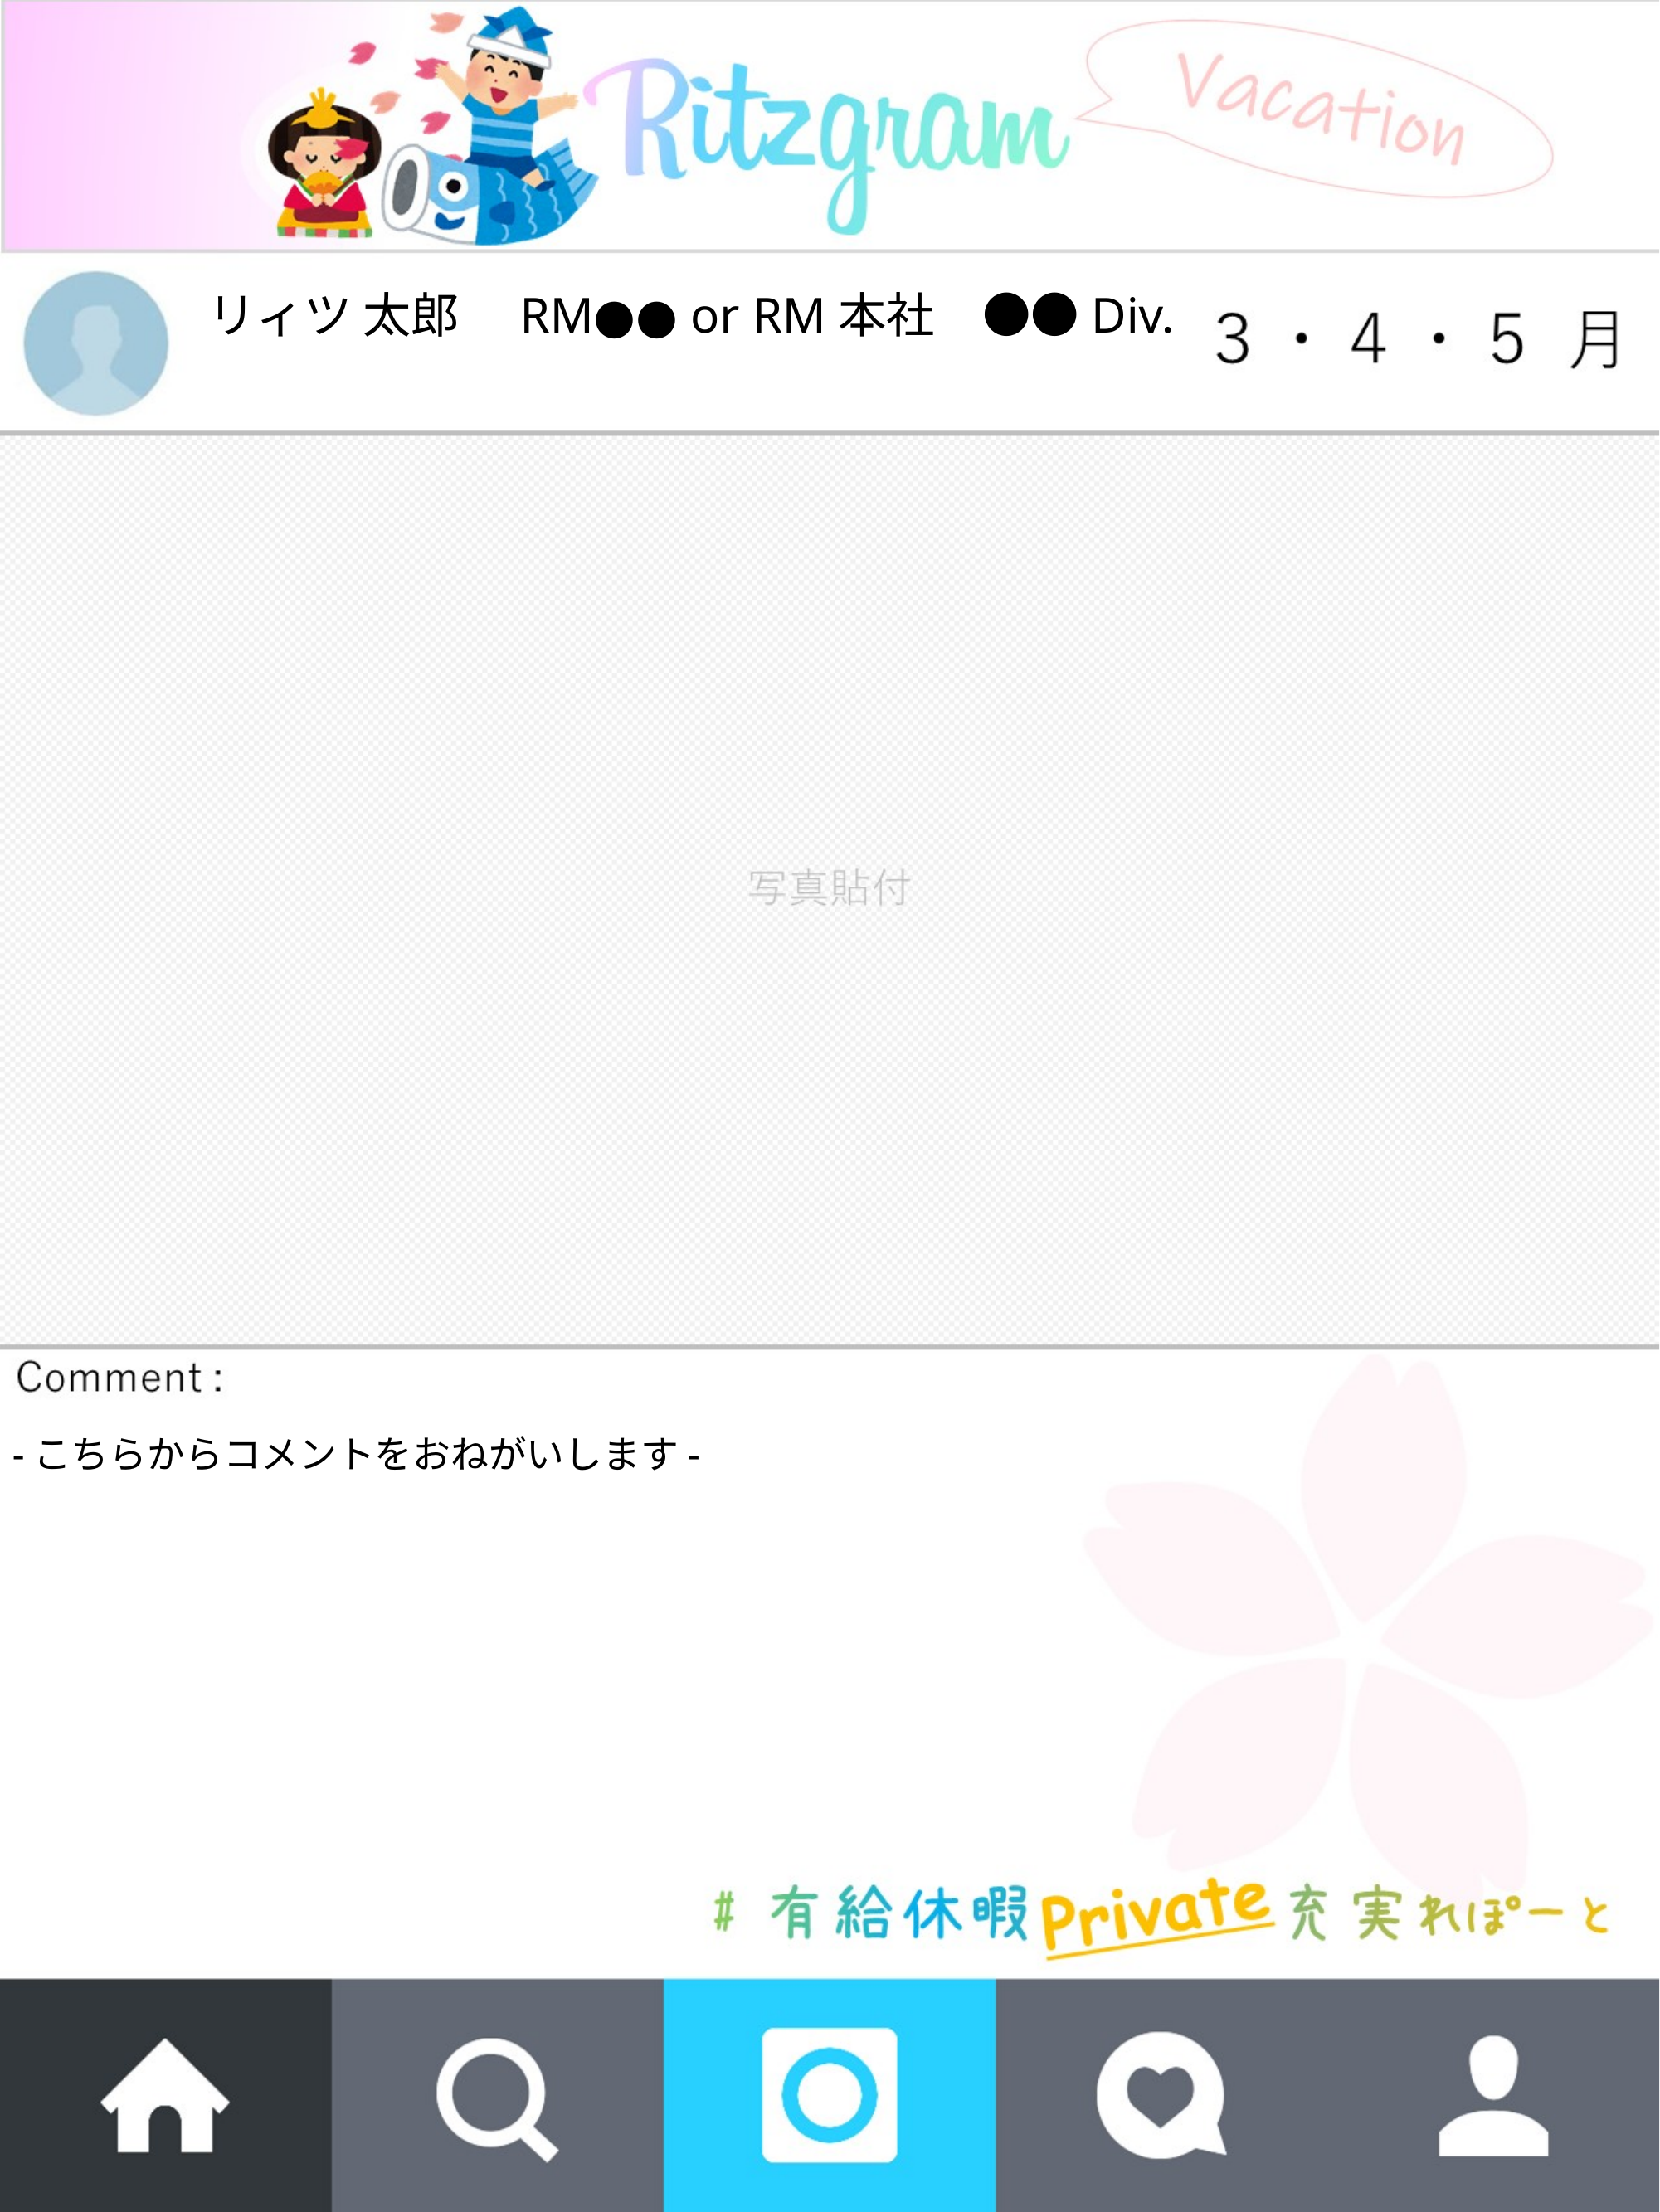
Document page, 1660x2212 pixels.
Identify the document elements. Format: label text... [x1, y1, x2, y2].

text_box リィツ 太郎 RM●● or RM本社 ●●Div. [194, 278, 1659, 403]
picture [0, 0, 1660, 2212]
text_box -こちらからコメントをおねがいします- [0, 1423, 1659, 1856]
